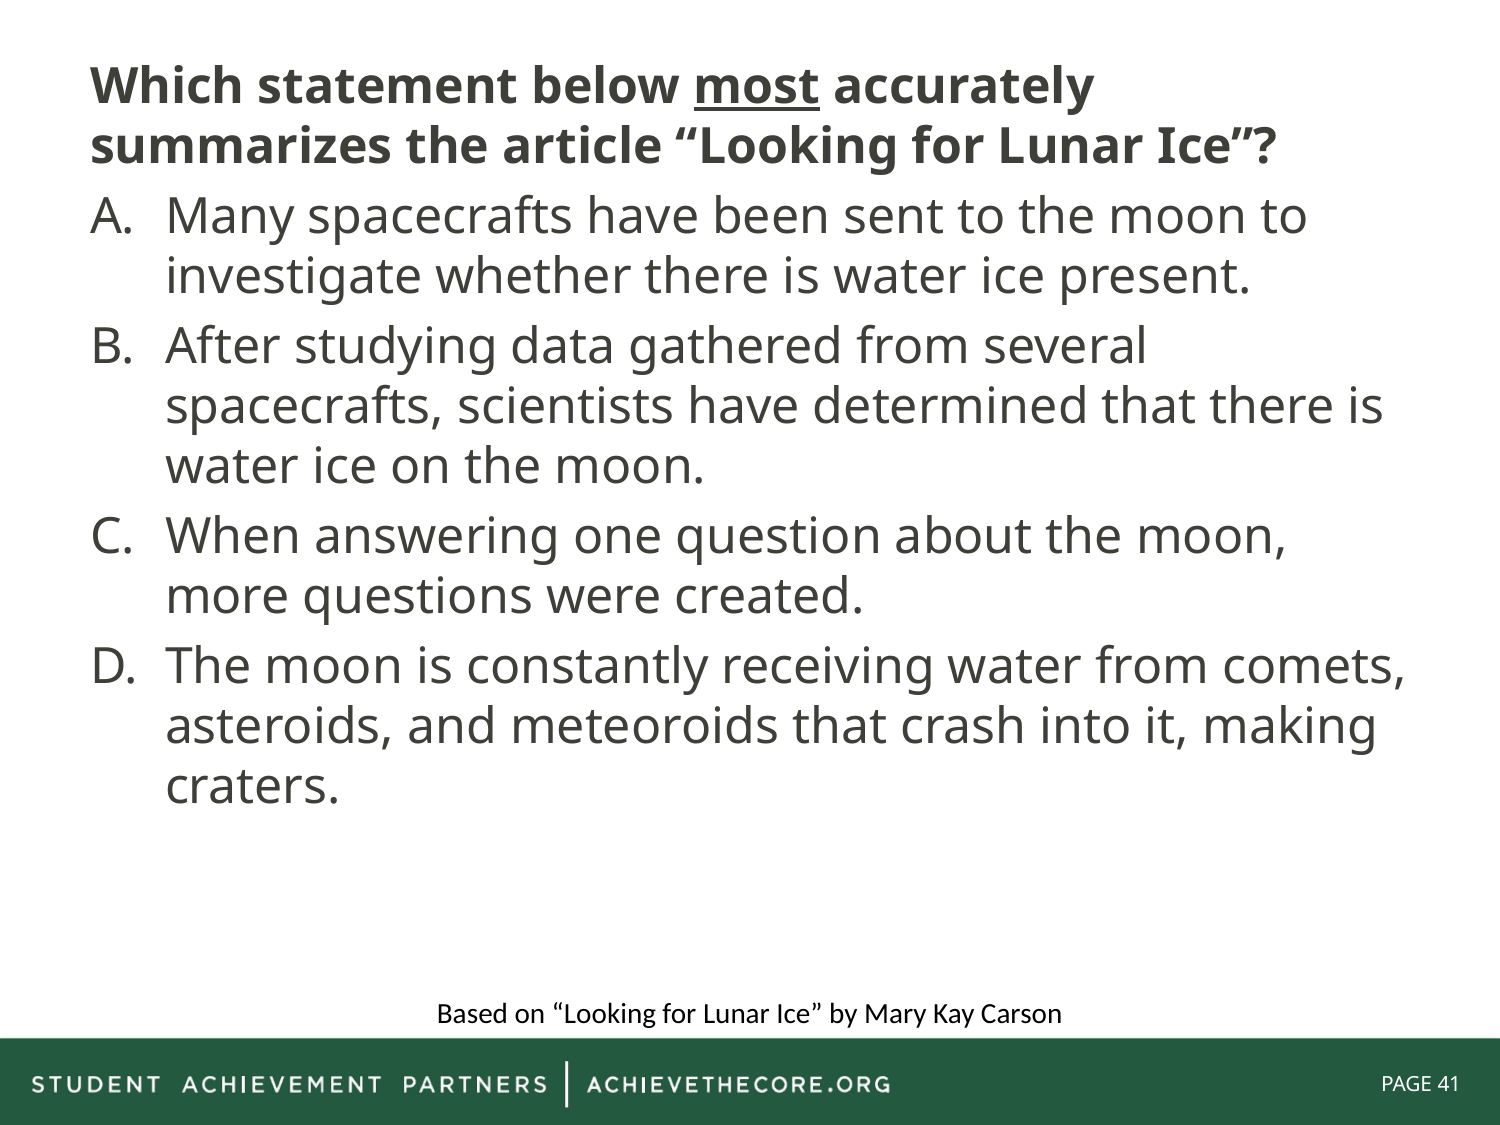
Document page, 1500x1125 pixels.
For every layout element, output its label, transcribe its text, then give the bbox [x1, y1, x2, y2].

text_box Based on “Looking for Lunar Ice” by Mary Kay Carson [74, 986, 1425, 1037]
list Which statement below most accurately summarizes the article “Looking for Lunar Ice”? Many spacecrafts have been sent to the moon to investigate whether there is water ice present. After studying data gathered from several spacecrafts, scientists have determined that there is water ice on the moon. When answering one question about the moon, more questions were created. The moon is constantly receiving water from comets, asteroids, and meteoroids that crash into it, making craters. [75, 45, 1425, 920]
